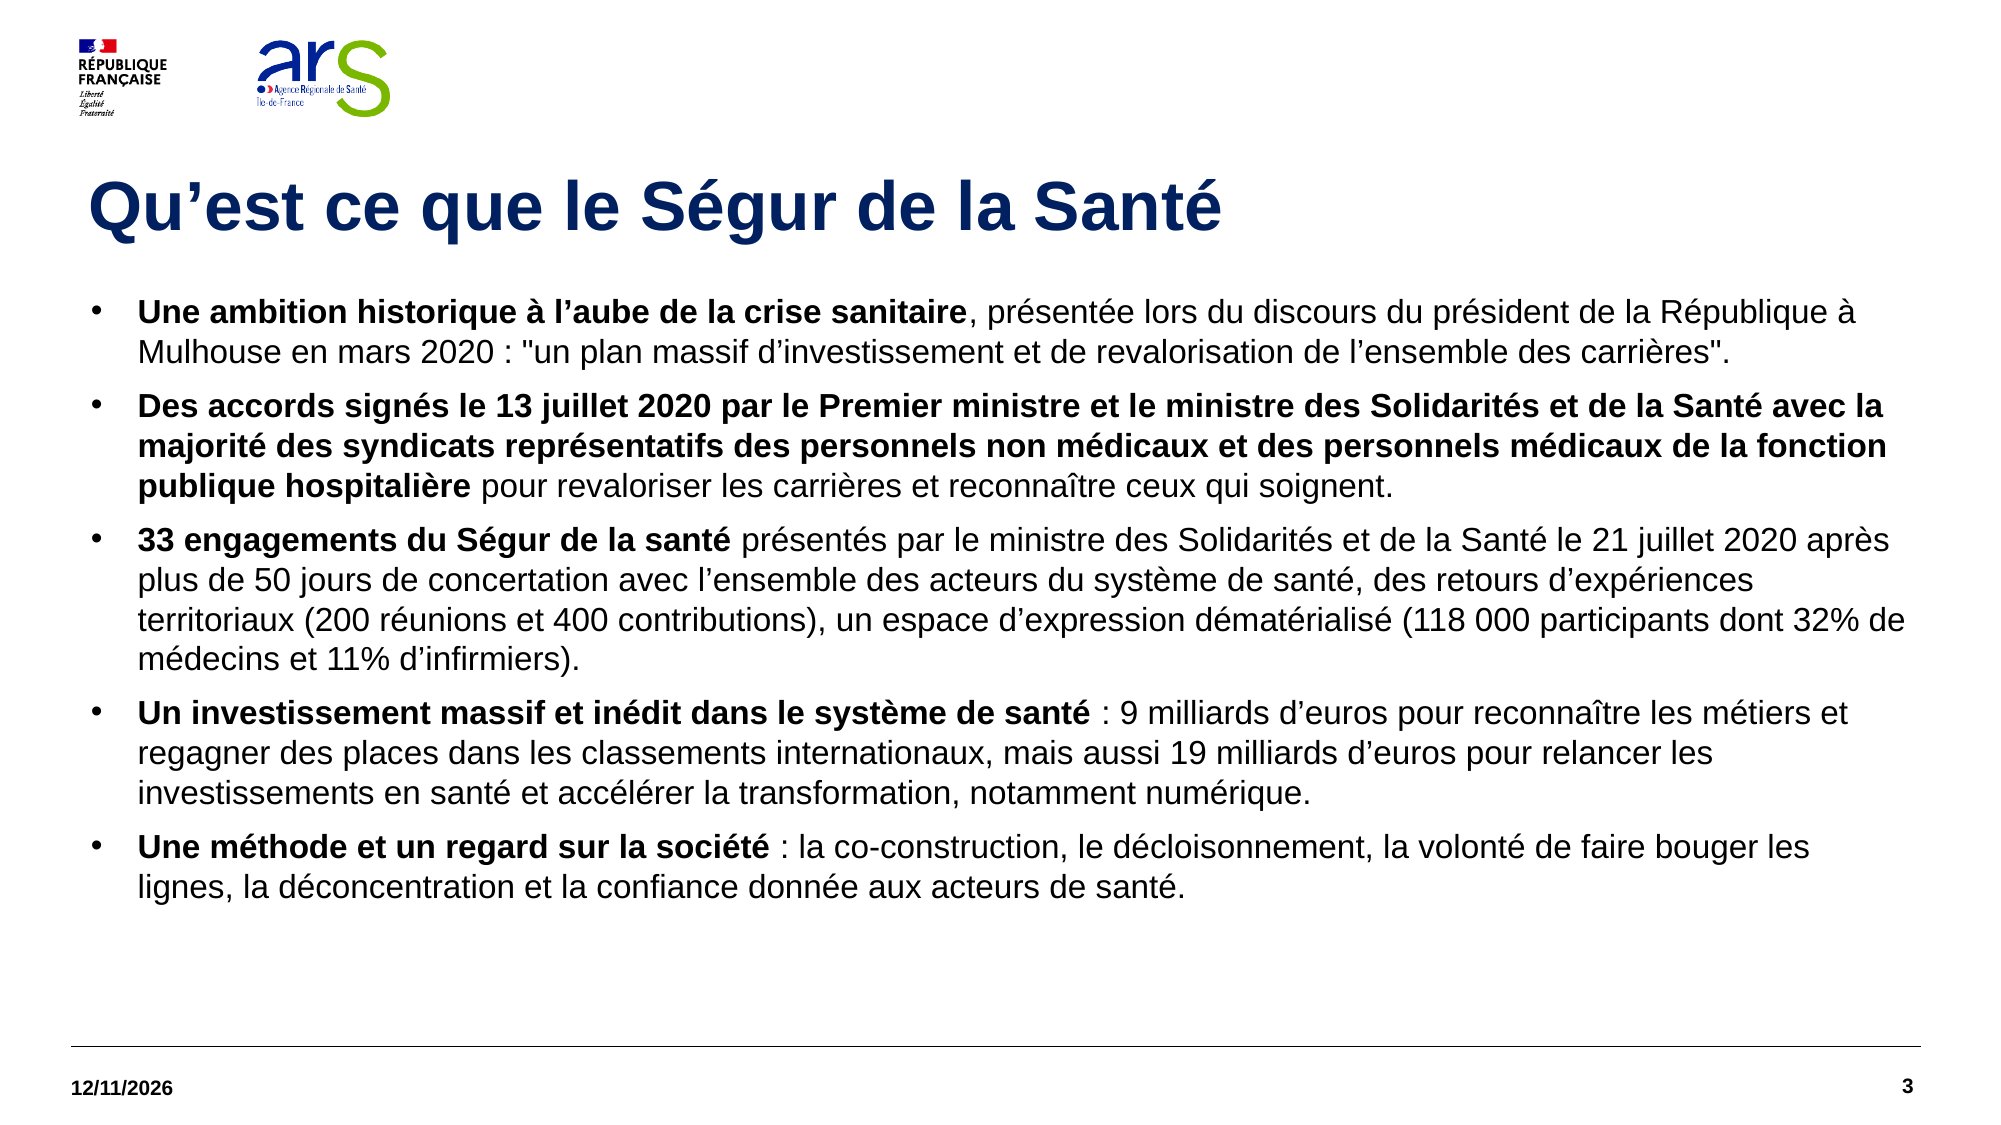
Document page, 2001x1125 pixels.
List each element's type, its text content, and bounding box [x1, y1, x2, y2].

picture [256, 40, 390, 117]
slide_number 3 [1618, 1046, 1914, 1125]
picture [63, 23, 182, 142]
list Une ambition historique à l’aube de la crise sanitaire, présentée lors du discours du président de la République à Mulhouse en mars 2020 : "un plan massif d’investissement et de revalorisation de l’ensemble des carrières". Des accords signés le 13 juillet 2020 par le Premier ministre et le ministre des Solidarités et de la Santé avec la majorité des syndicats représentatifs des personnels non médicaux et des personnels médicaux de la fonction publique hospitalière pour revaloriser les carrières et reconnaître ceux qui soignent. 33 engagements du Ségur de la santé présentés par le ministre des Solidarités et de la Santé le 21 juillet 2020 après plus de 50 jours de concertation avec l’ensemble des acteurs du système de santé, des retours d’expériences territoriaux (200 réunions et 400 contributions), un espace d’expression dématérialisé (118 000 participants dont 32% de médecins et 11% d’infirmiers). Un investissement massif et inédit dans le système de santé : 9 milliards d’euros pour reconnaître les métiers et regagner des places dans les classements internationaux, mais aussi 19 milliards d’euros pour relancer les investissements en santé et accélérer la transformation, notamment numérique. Une méthode et un regard sur la société : la co-construction, le décloisonnement, la volonté de faire bouger les lignes, la déconcentration et la confiance donnée aux acteurs de santé. [70, 290, 1914, 1004]
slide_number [70, 1049, 336, 1125]
title Qu’est ce que le Ségur de la Santé [70, 149, 1914, 268]
